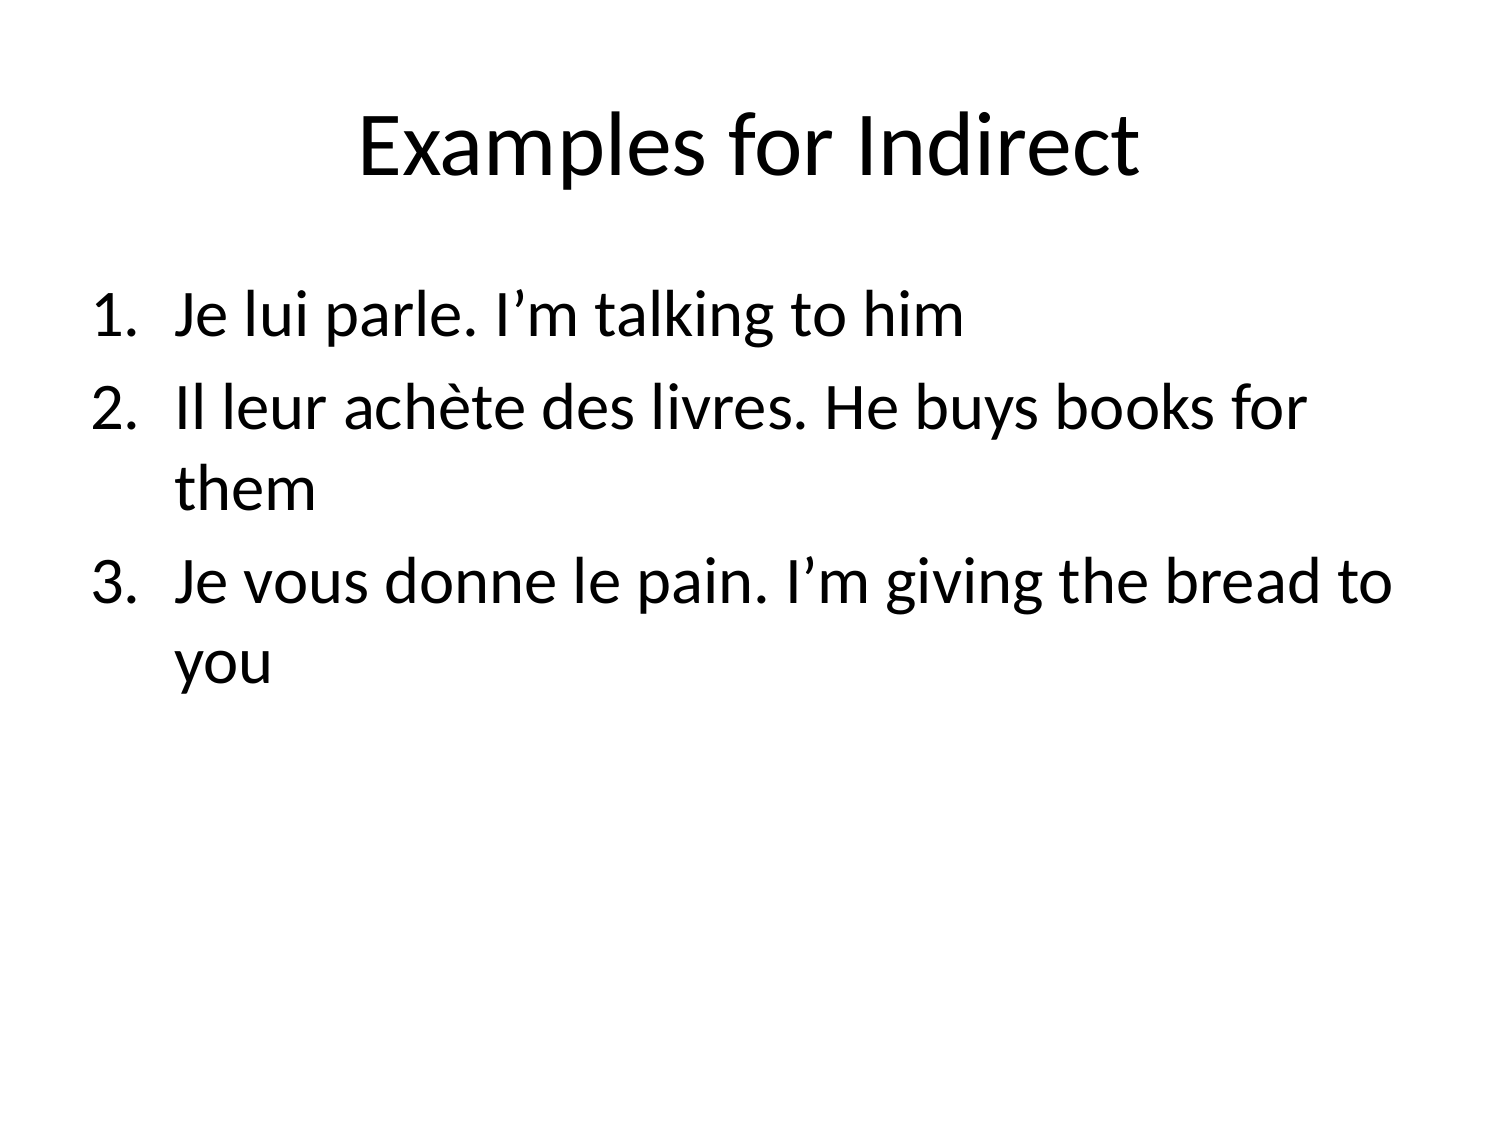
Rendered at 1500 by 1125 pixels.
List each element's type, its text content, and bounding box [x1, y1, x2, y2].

title Examples for Indirect [75, 45, 1425, 233]
list Je lui parle. I’m talking to him Il leur achète des livres. He buys books for them Je vous donne le pain. I’m giving the bread to you [75, 262, 1425, 1005]
